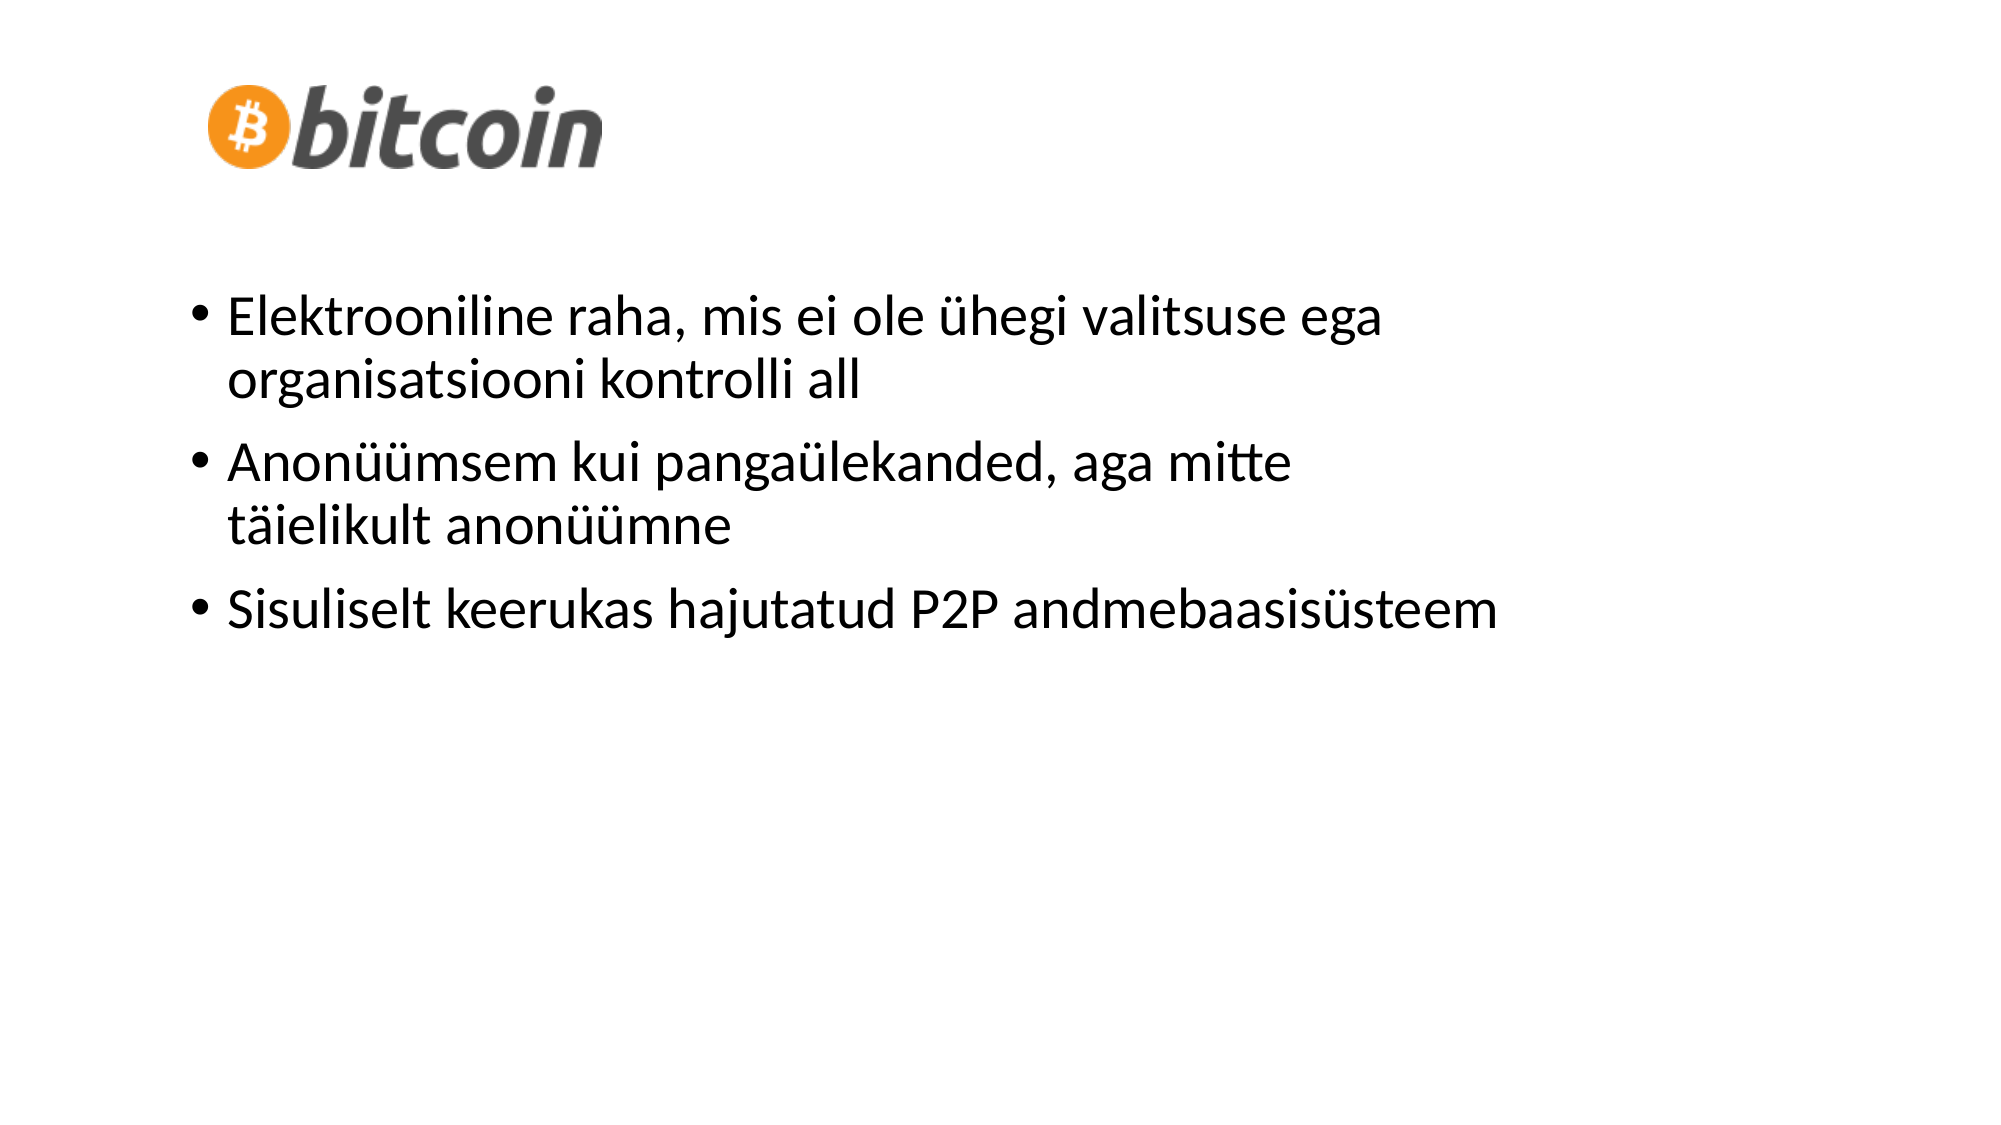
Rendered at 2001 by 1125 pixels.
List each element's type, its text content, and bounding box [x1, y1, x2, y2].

picture [208, 85, 602, 169]
list Elektrooniline raha, mis ei ole ühegi valitsuse ega organisatsiooni kontrolli all Anonüümsem kui pangaülekanded, aga mitte täielikult anonüümne Sisuliselt keerukas hajutatud P2P andmebaasisüsteem [175, 277, 1526, 1020]
title [137, 59, 1863, 278]
